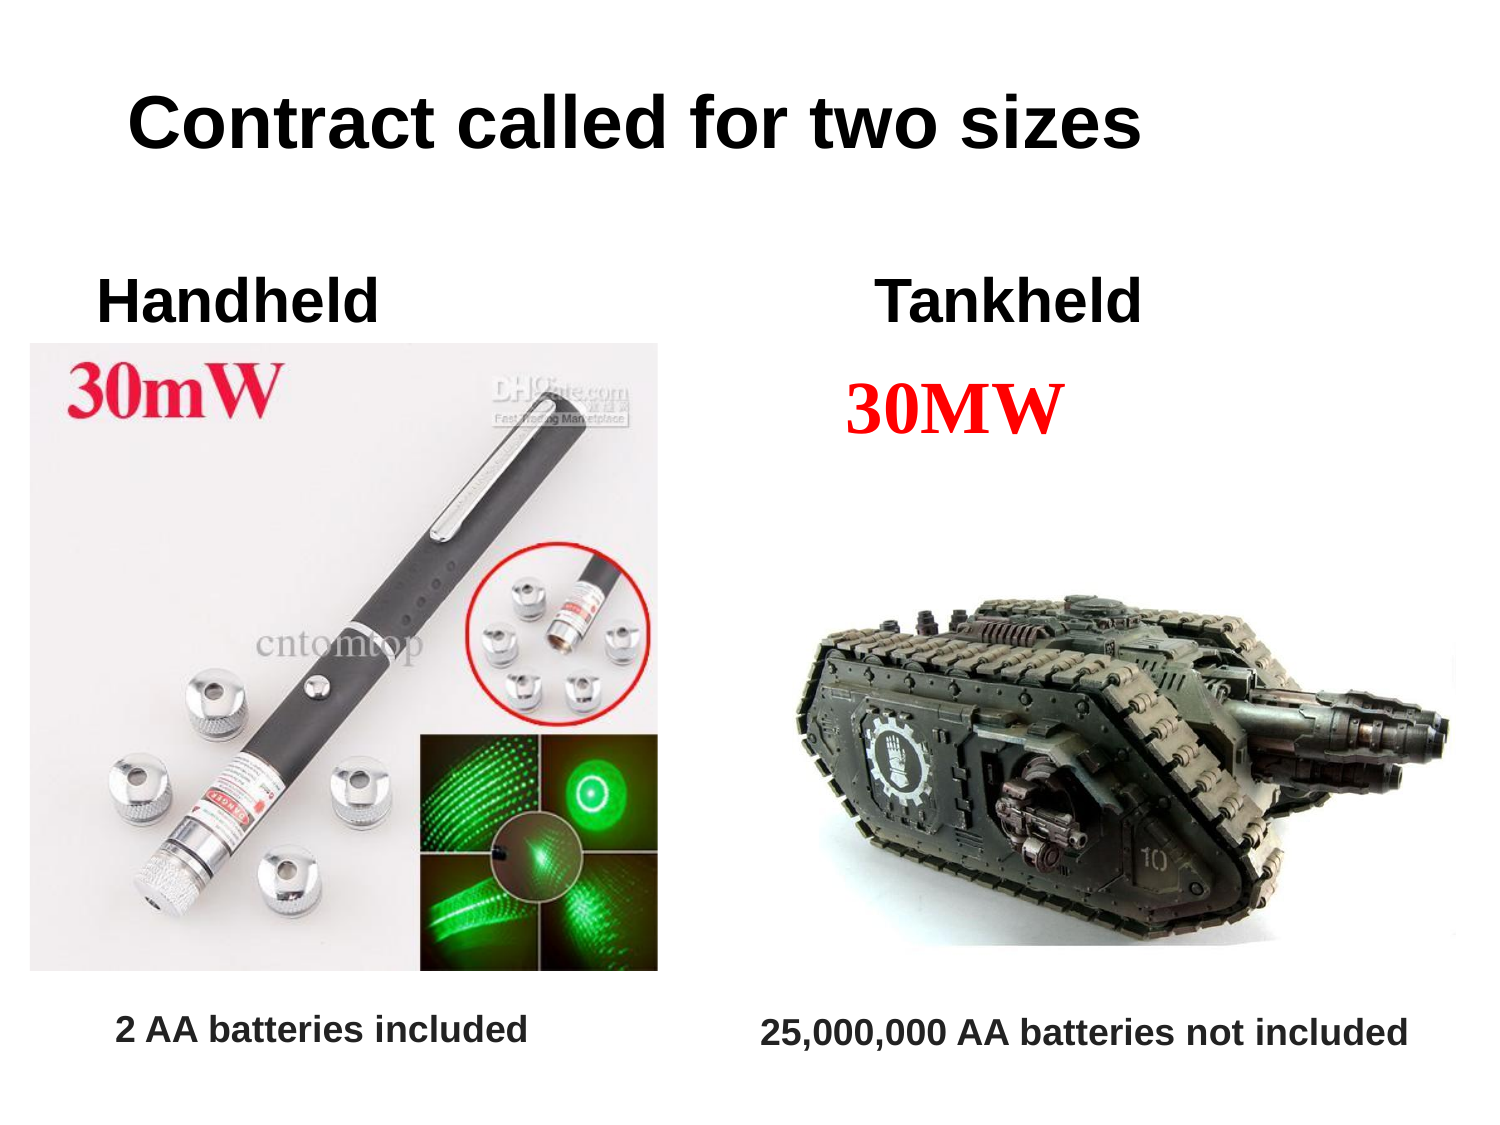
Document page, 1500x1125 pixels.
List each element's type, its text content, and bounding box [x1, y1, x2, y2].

title Contract called for two sizes [75, 45, 1425, 179]
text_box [744, 244, 1456, 1099]
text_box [29, 244, 728, 1086]
